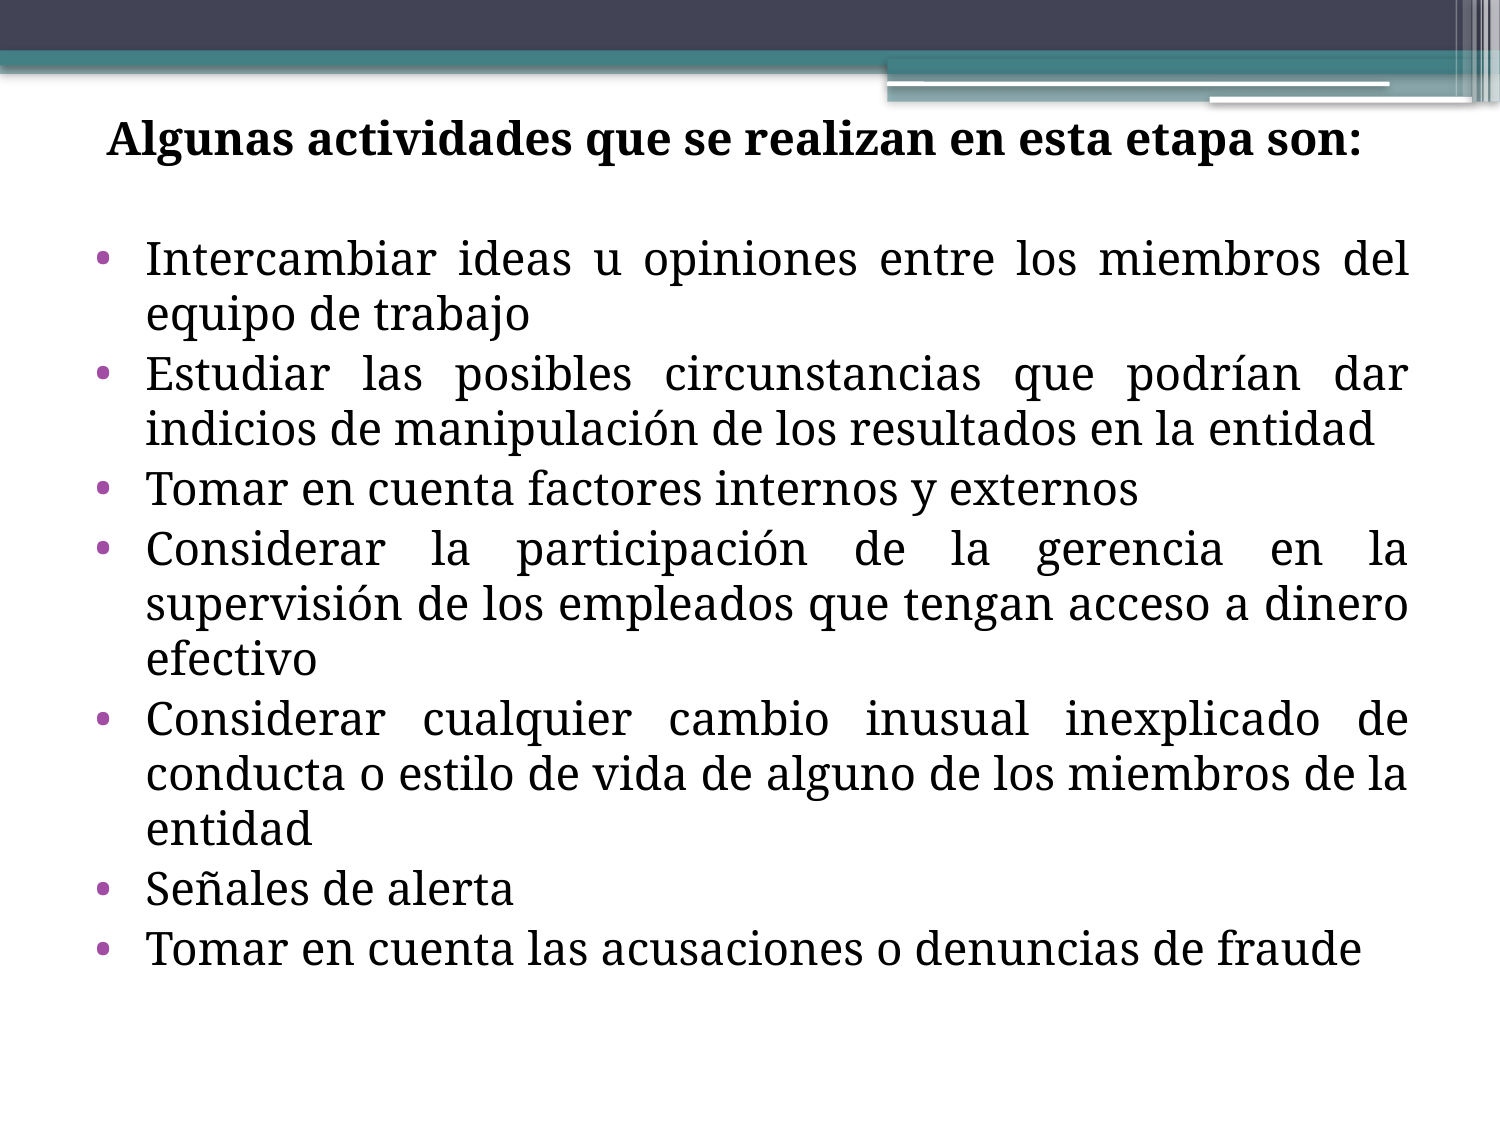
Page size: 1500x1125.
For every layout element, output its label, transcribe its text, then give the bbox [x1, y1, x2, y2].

list Algunas actividades que se realizan en esta etapa son: Intercambiar ideas u opiniones entre los miembros del equipo de trabajo Estudiar las posibles circunstancias que podrían dar indicios de manipulación de los resultados en la entidad Tomar en cuenta factores internos y externos Considerar la participación de la gerencia en la supervisión de los empleados que tengan acceso a dinero efectivo Considerar cualquier cambio inusual inexplicado de conducta o estilo de vida de alguno de los miembros de la entidad Señales de alerta Tomar en cuenta las acusaciones o denuncias de fraude [75, 101, 1425, 1090]
